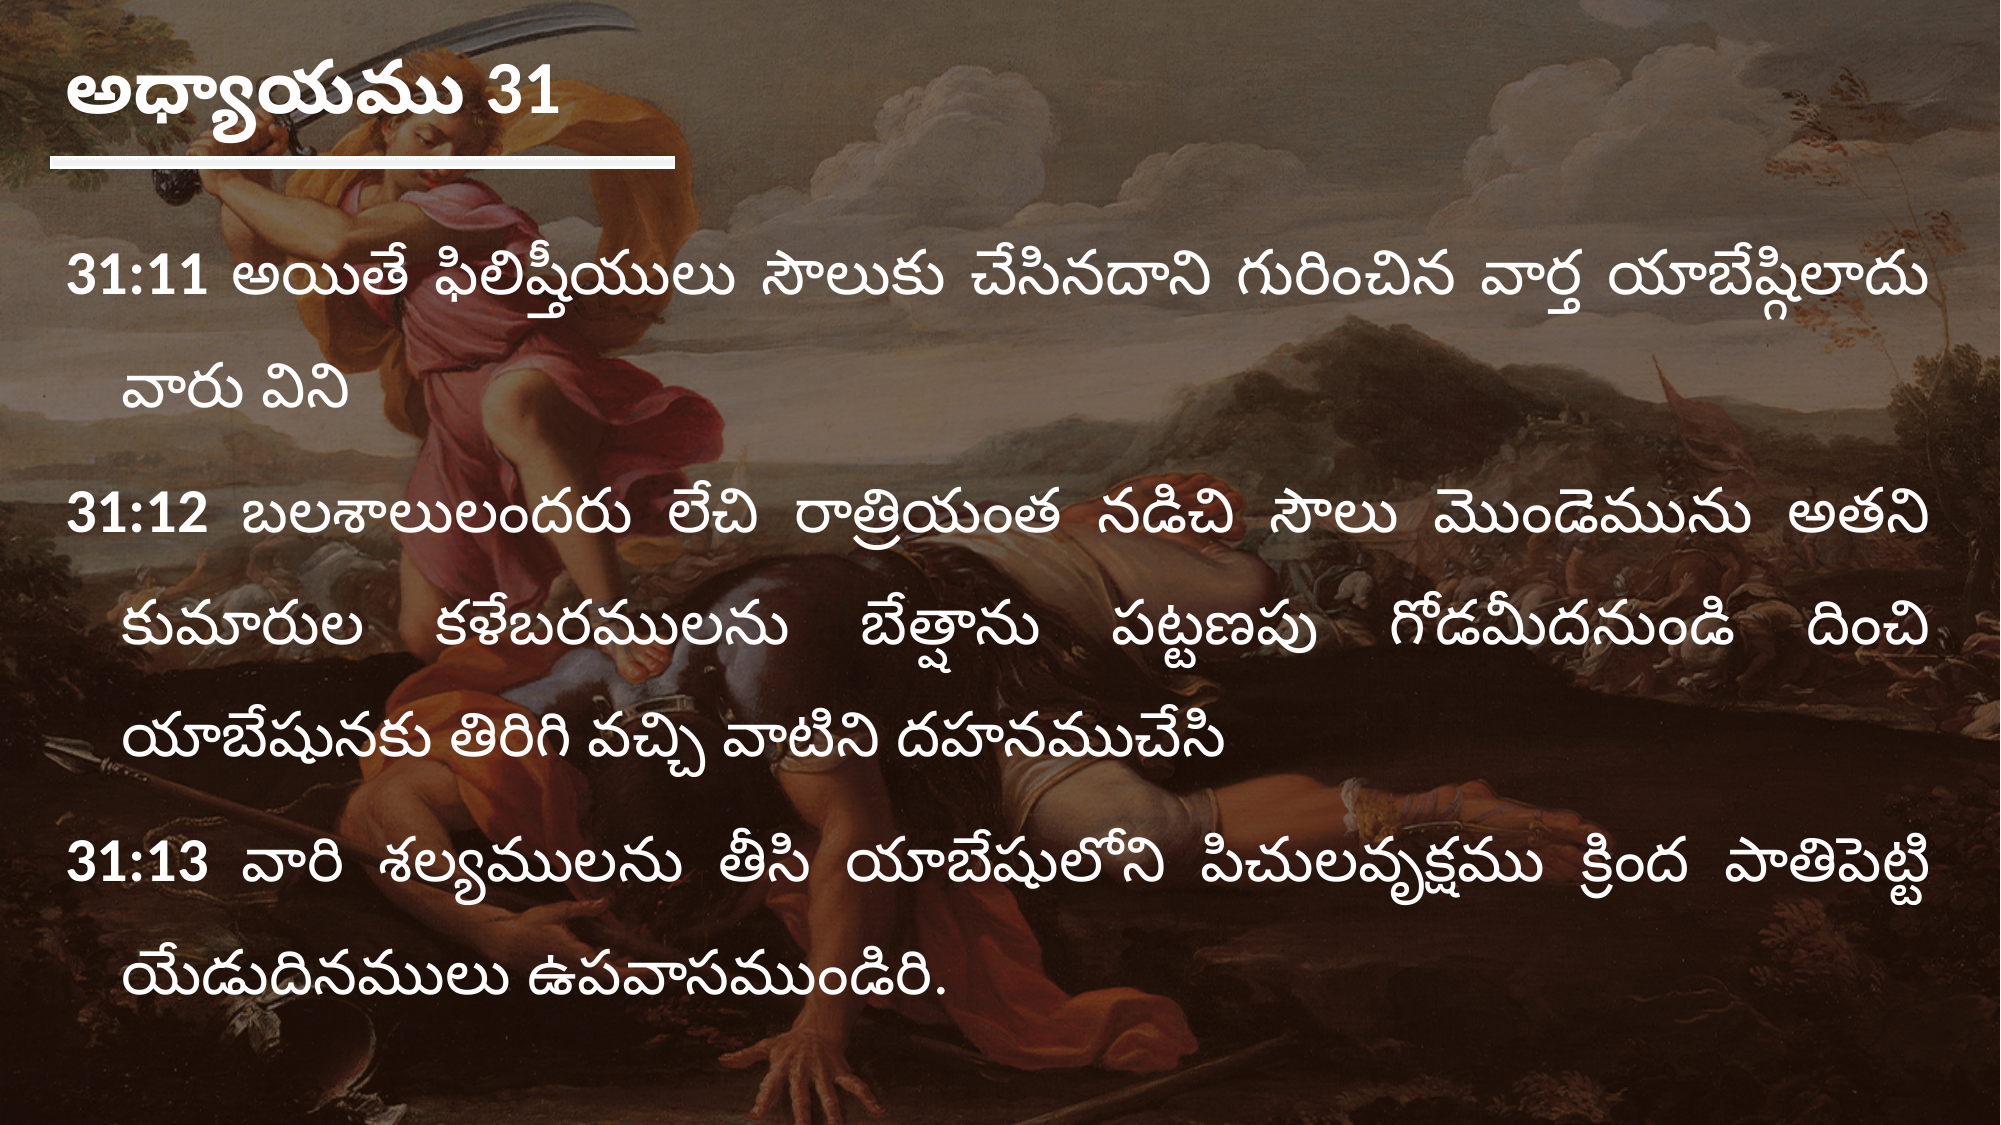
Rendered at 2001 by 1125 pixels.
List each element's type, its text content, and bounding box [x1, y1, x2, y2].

list 31:11 అయితే ఫిలిష్తీయులు సౌలుకు చేసినదాని గురించిన వార్త యాబేష్గిలాదు వారు విని 31:12 బలశాలులందరు లేచి రాత్రియంత నడిచి సౌలు మొండెమును అతని కుమారుల కళేబరములను బేత్షాను పట్టణపు గోడమీదనుండి దించి యాబేషునకు తిరిగి వచ్చి వాటిని దహనముచేసి 31:13 వారి శల్యములను తీసి యాబేషులోని పిచులవృక్షము క్రింద పాతిపెట్టి యేడుదినములు ఉపవాసముండిరి. [50, 187, 1946, 1063]
picture [0, 0, 2000, 1125]
title అధ్యాయము 31 [50, 0, 1925, 167]
